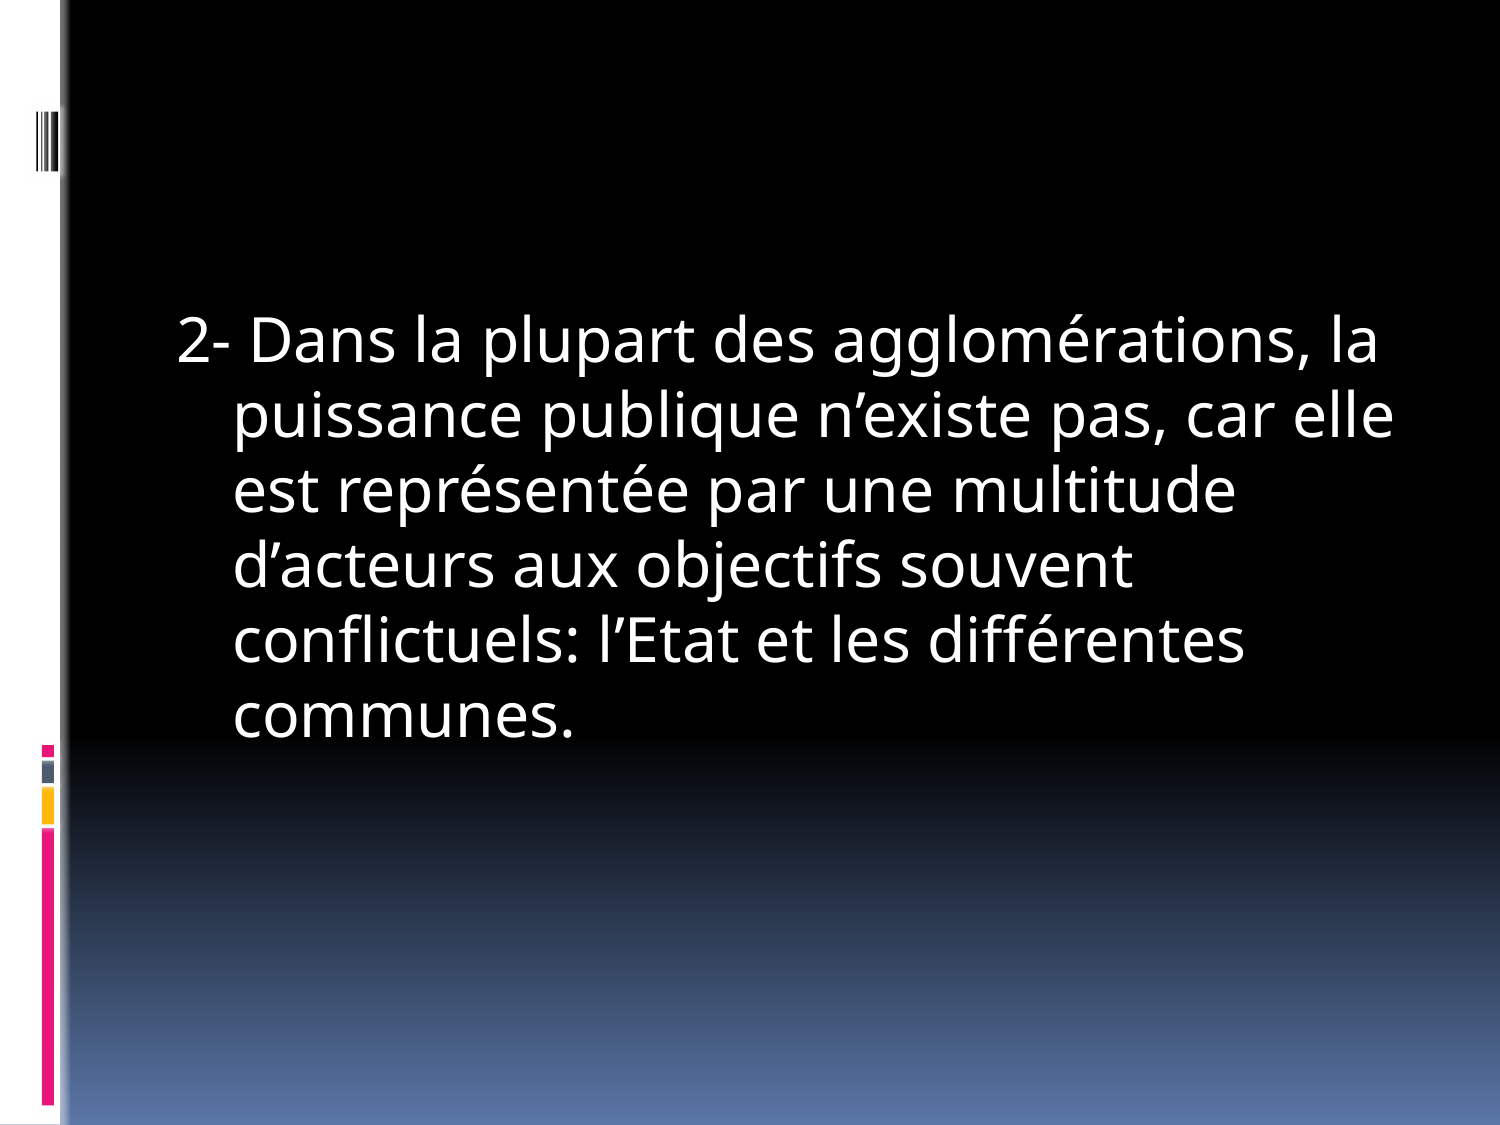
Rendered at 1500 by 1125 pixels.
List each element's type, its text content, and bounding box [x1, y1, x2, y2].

list 2- Dans la plupart des agglomérations, la puissance publique n’existe pas, car elle est représentée par une multitude d’acteurs aux objectifs souvent conflictuels: l’Etat et les différentes communes. [150, 292, 1425, 1043]
